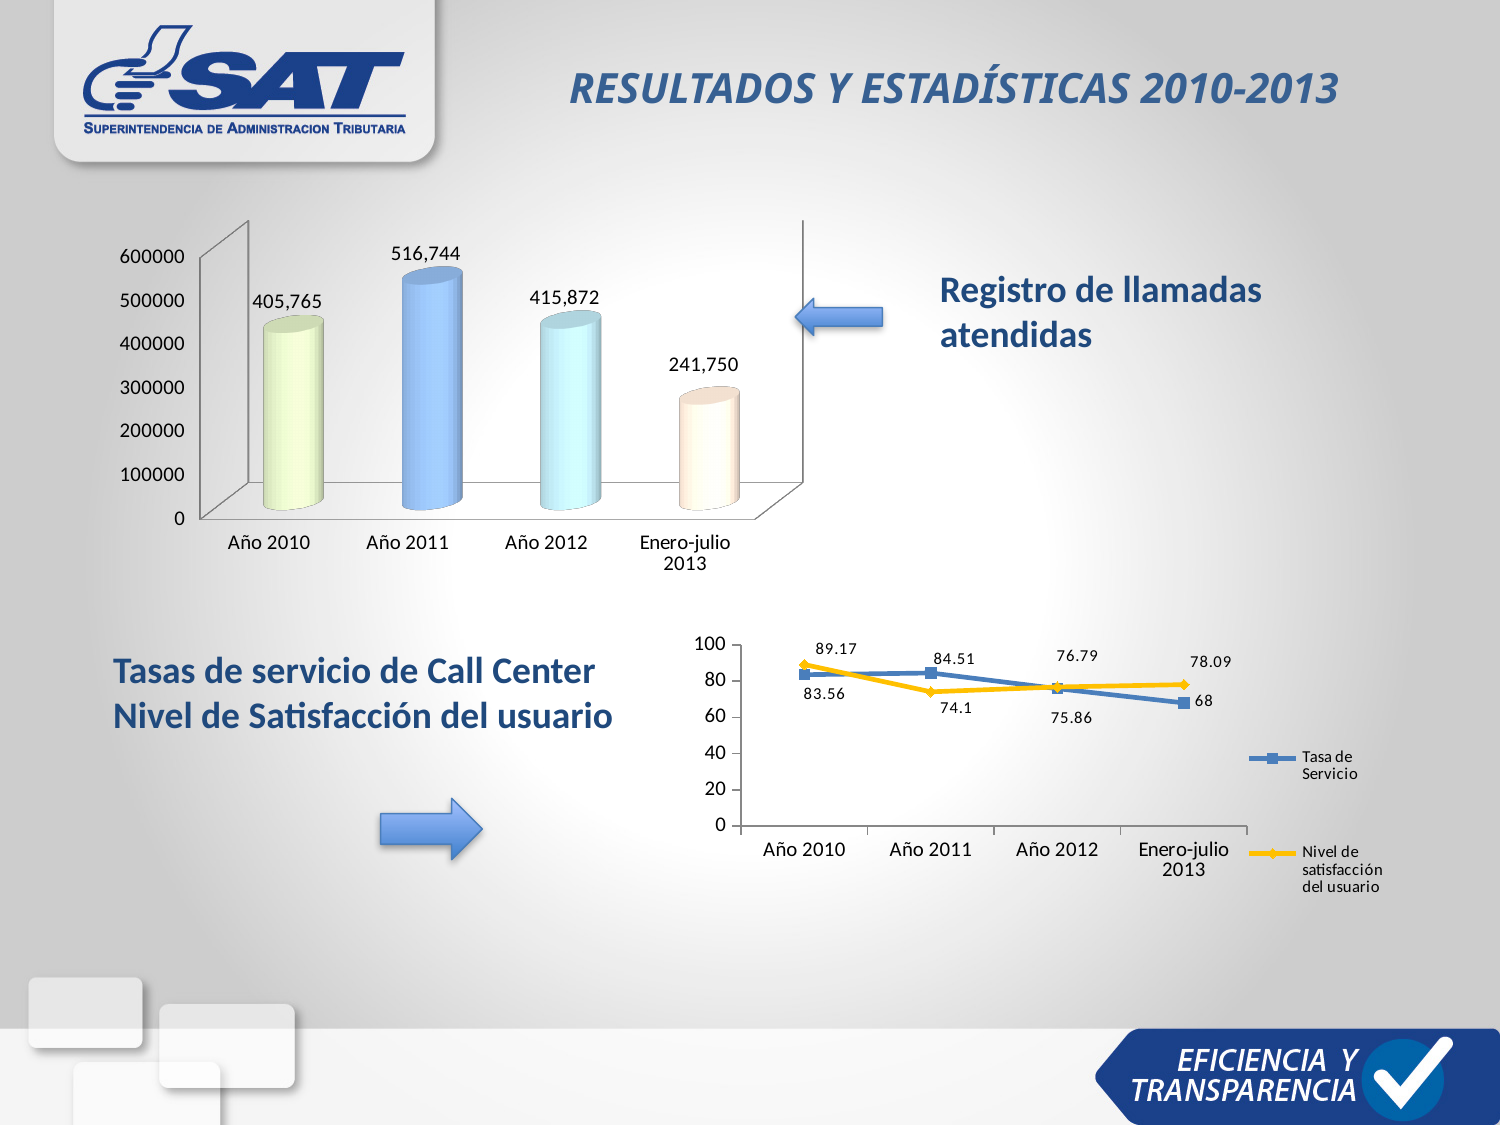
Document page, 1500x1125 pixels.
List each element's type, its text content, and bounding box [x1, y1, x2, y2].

title RESULTADOS Y ESTADÍSTICAS 2010-2013 [446, 0, 1462, 188]
text_box Registro de llamadas atendidas [925, 258, 1303, 363]
text_box Tasas de servicio de Call Center Nivel de Satisfacción del usuario [98, 638, 629, 744]
picture [0, 0, 1500, 1125]
chart [98, 213, 826, 583]
text_box [379, 797, 483, 861]
chart [682, 606, 1399, 982]
text_box [829, 306, 884, 327]
